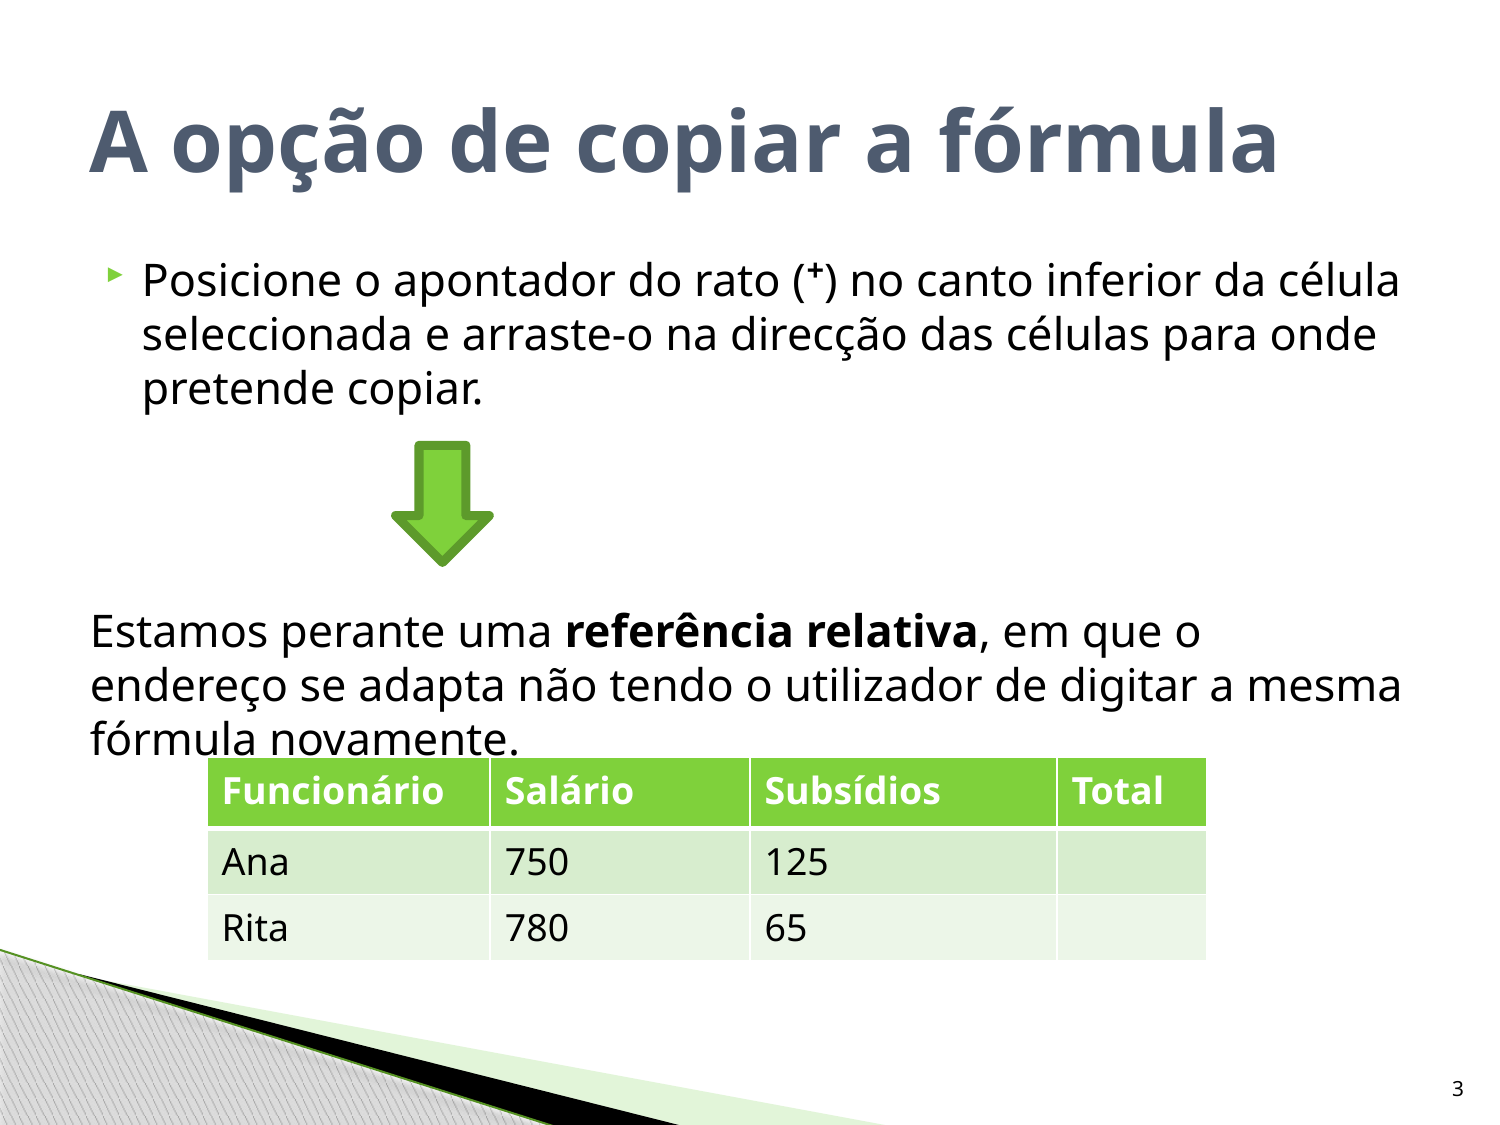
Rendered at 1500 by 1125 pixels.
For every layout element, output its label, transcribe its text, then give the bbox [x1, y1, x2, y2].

table_cell 750 [491, 831, 749, 894]
table_cell 780 [491, 895, 749, 960]
title A opção de copiar a fórmula [75, 45, 1425, 233]
slide_number 3 [1418, 1051, 1479, 1112]
table_header Funcionário [208, 758, 489, 826]
table_cell 125 [751, 831, 1056, 894]
table_cell [1058, 895, 1206, 960]
table_header Subsídios [751, 758, 1056, 826]
table_header Total [1058, 758, 1206, 826]
table_cell Rita [208, 895, 489, 960]
table_cell Ana [208, 831, 489, 894]
table_cell 65 [751, 895, 1056, 960]
table_cell [1058, 831, 1206, 894]
table_header Salário [491, 758, 749, 826]
text_box [391, 440, 494, 567]
list Posicione o apontador do rato (+) no canto inferior da célula seleccionada e arraste-o na direcção das células para onde pretende copiar. Estamos perante uma referência relativa, em que o endereço se adapta não tendo o utilizador de digitar a mesma fórmula novamente. [75, 243, 1425, 776]
